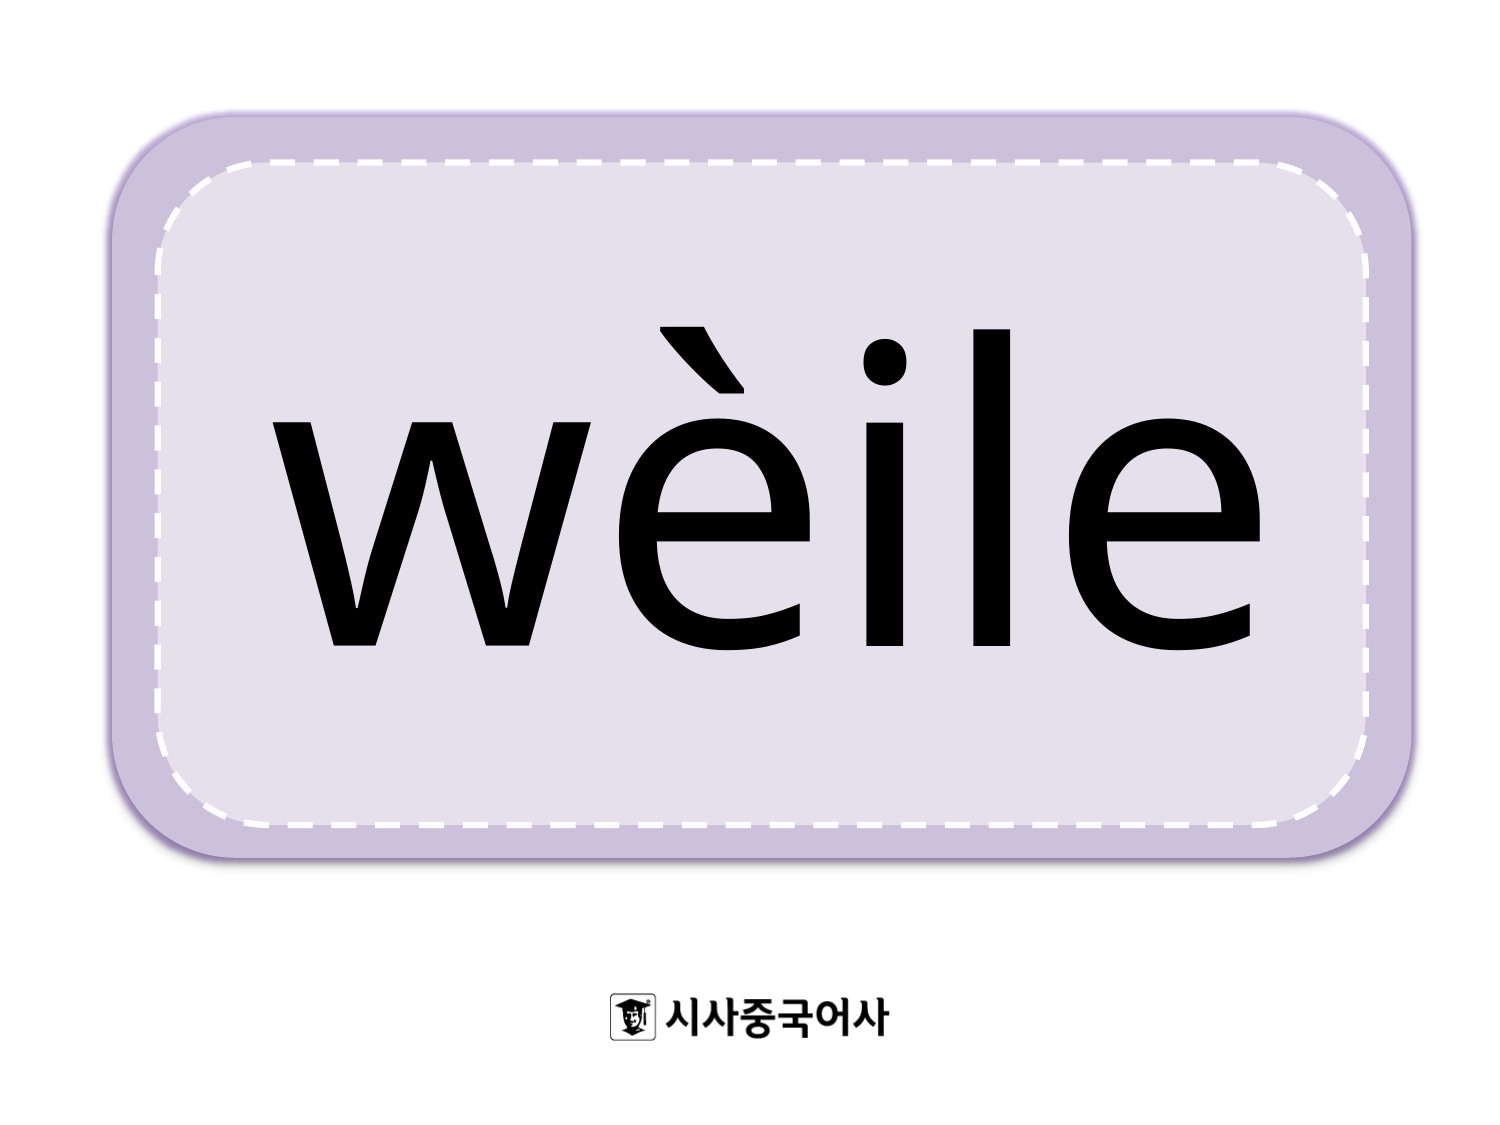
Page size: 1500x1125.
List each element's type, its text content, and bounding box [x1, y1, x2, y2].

picture [602, 987, 898, 1047]
text_box wèile [171, 149, 1380, 812]
